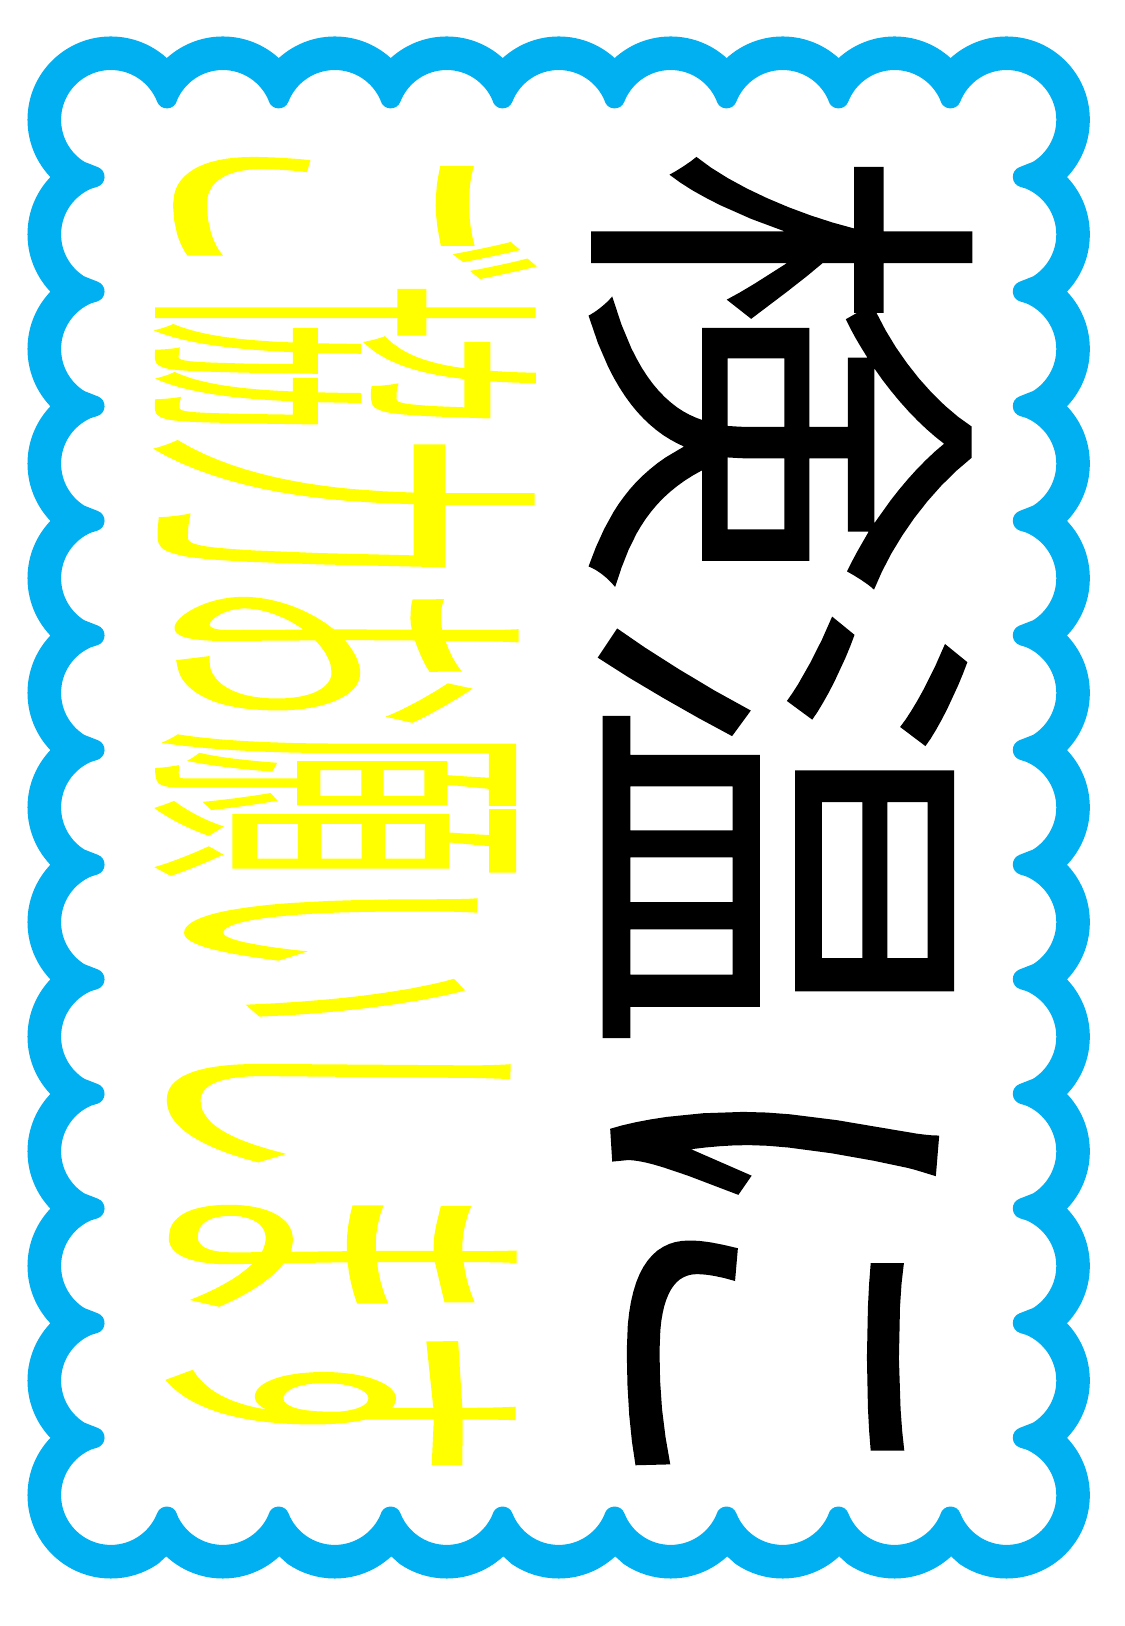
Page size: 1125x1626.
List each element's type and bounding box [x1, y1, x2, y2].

text_box [35, 44, 1082, 1571]
